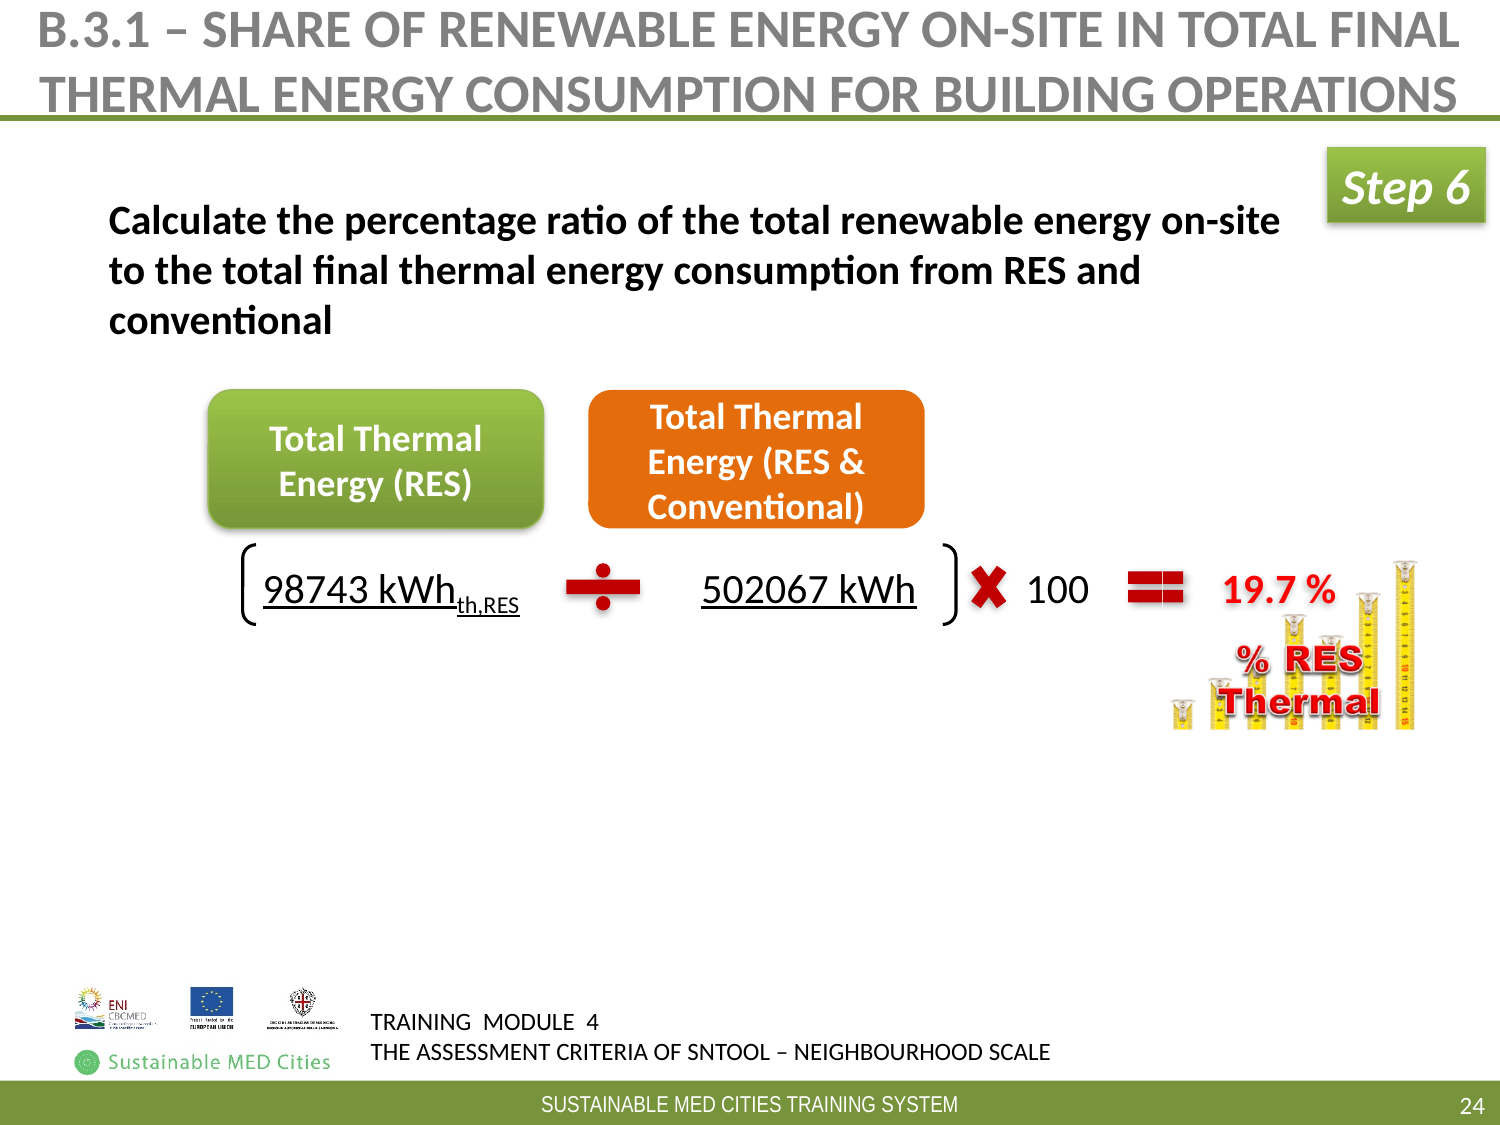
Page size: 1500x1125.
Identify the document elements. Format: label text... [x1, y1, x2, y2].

picture [62, 978, 356, 1080]
slide_number 24 [1399, 1074, 1500, 1125]
text_box 100 [1010, 554, 1105, 619]
text_box [564, 561, 642, 613]
text_box Total Thermal Energy (RES & Conventional) [586, 387, 927, 531]
text_box Step 6 [1327, 147, 1486, 223]
text_box Total Thermal Energy (RES) [207, 389, 545, 530]
text_box [241, 543, 957, 626]
text_box [969, 563, 1009, 611]
text_box Calculate the percentage ratio of the total renewable energy on-site to the total final thermal energy consumption from RES and conventional [94, 185, 1327, 351]
picture [1130, 555, 1468, 752]
title B.3.1 – SHARE OF RENEWABLE ENERGY ON-SITE IN TOTAL FINAL THERMAL ENERGY CONSUMPTION FOR BUILDING OPERATIONS [0, 0, 1500, 117]
